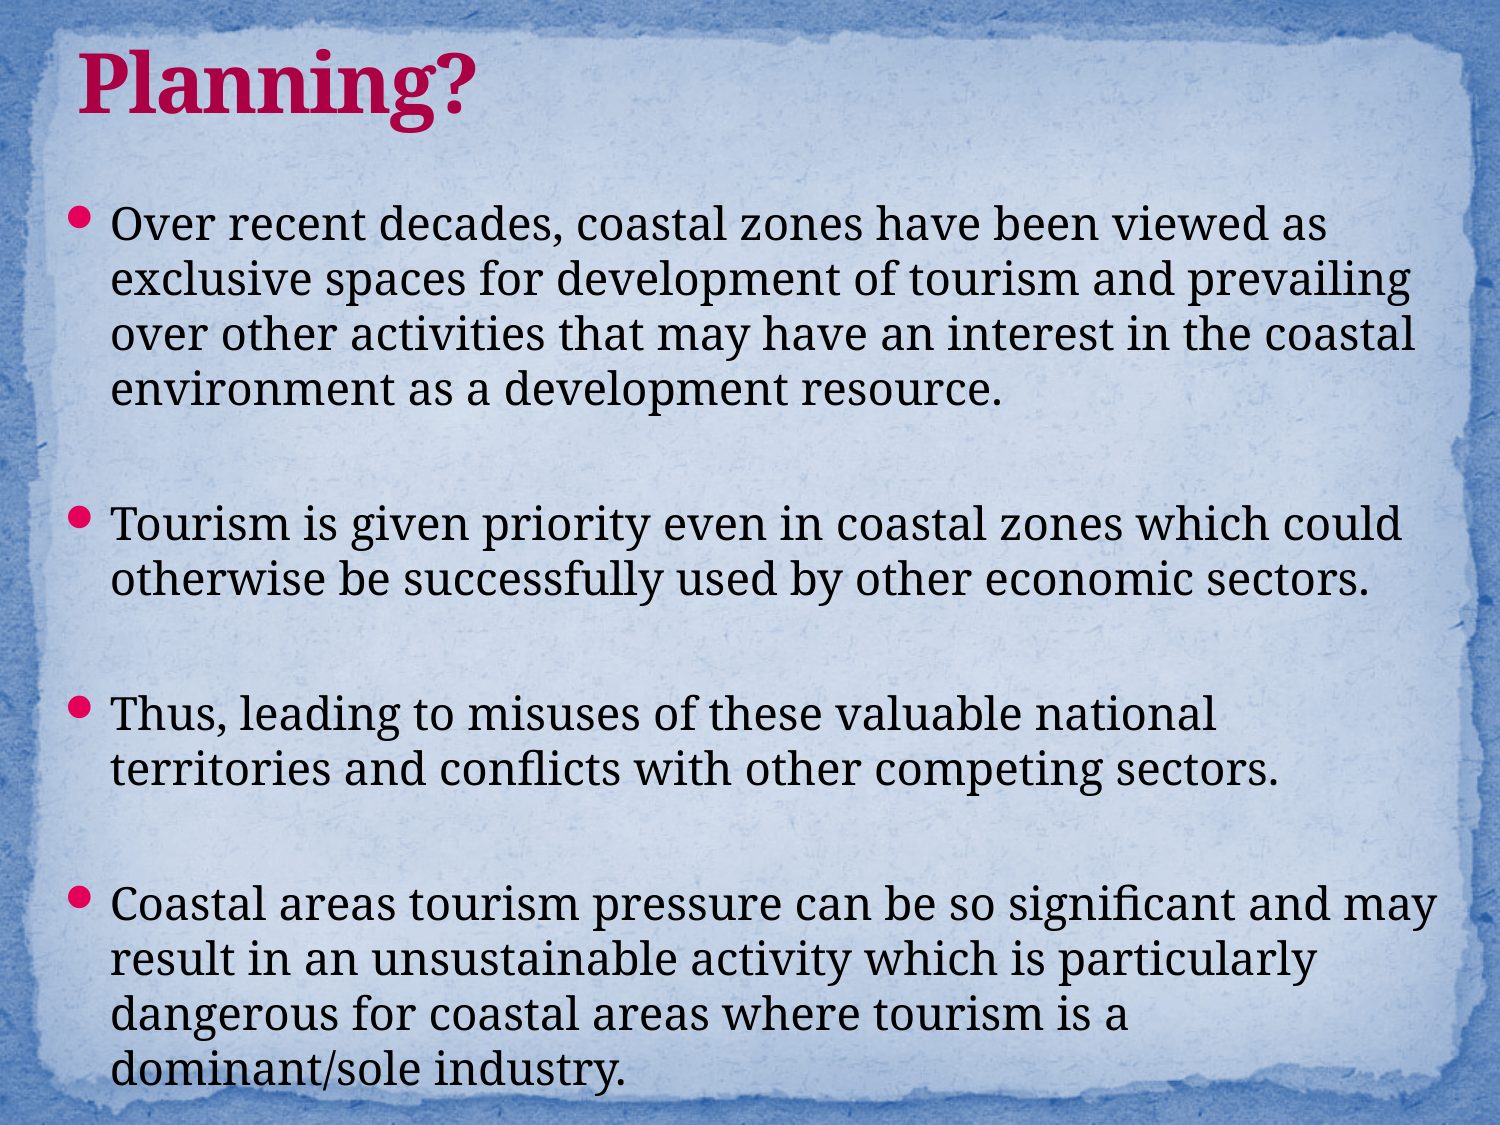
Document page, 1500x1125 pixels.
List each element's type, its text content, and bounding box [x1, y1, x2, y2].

list Over recent decades, coastal zones have been viewed as exclusive spaces for development of tourism and prevailing over other activities that may have an interest in the coastal environment as a development resource. Tourism is given priority even in coastal zones which could otherwise be successfully used by other economic sectors. Thus, leading to misuses of these valuable national territories and conflicts with other competing sectors. Coastal areas tourism pressure can be so significant and may result in an unsustainable activity which is particularly dangerous for coastal areas where tourism is a dominant/sole industry. [50, 187, 1463, 938]
title Planning? [62, 0, 1500, 138]
